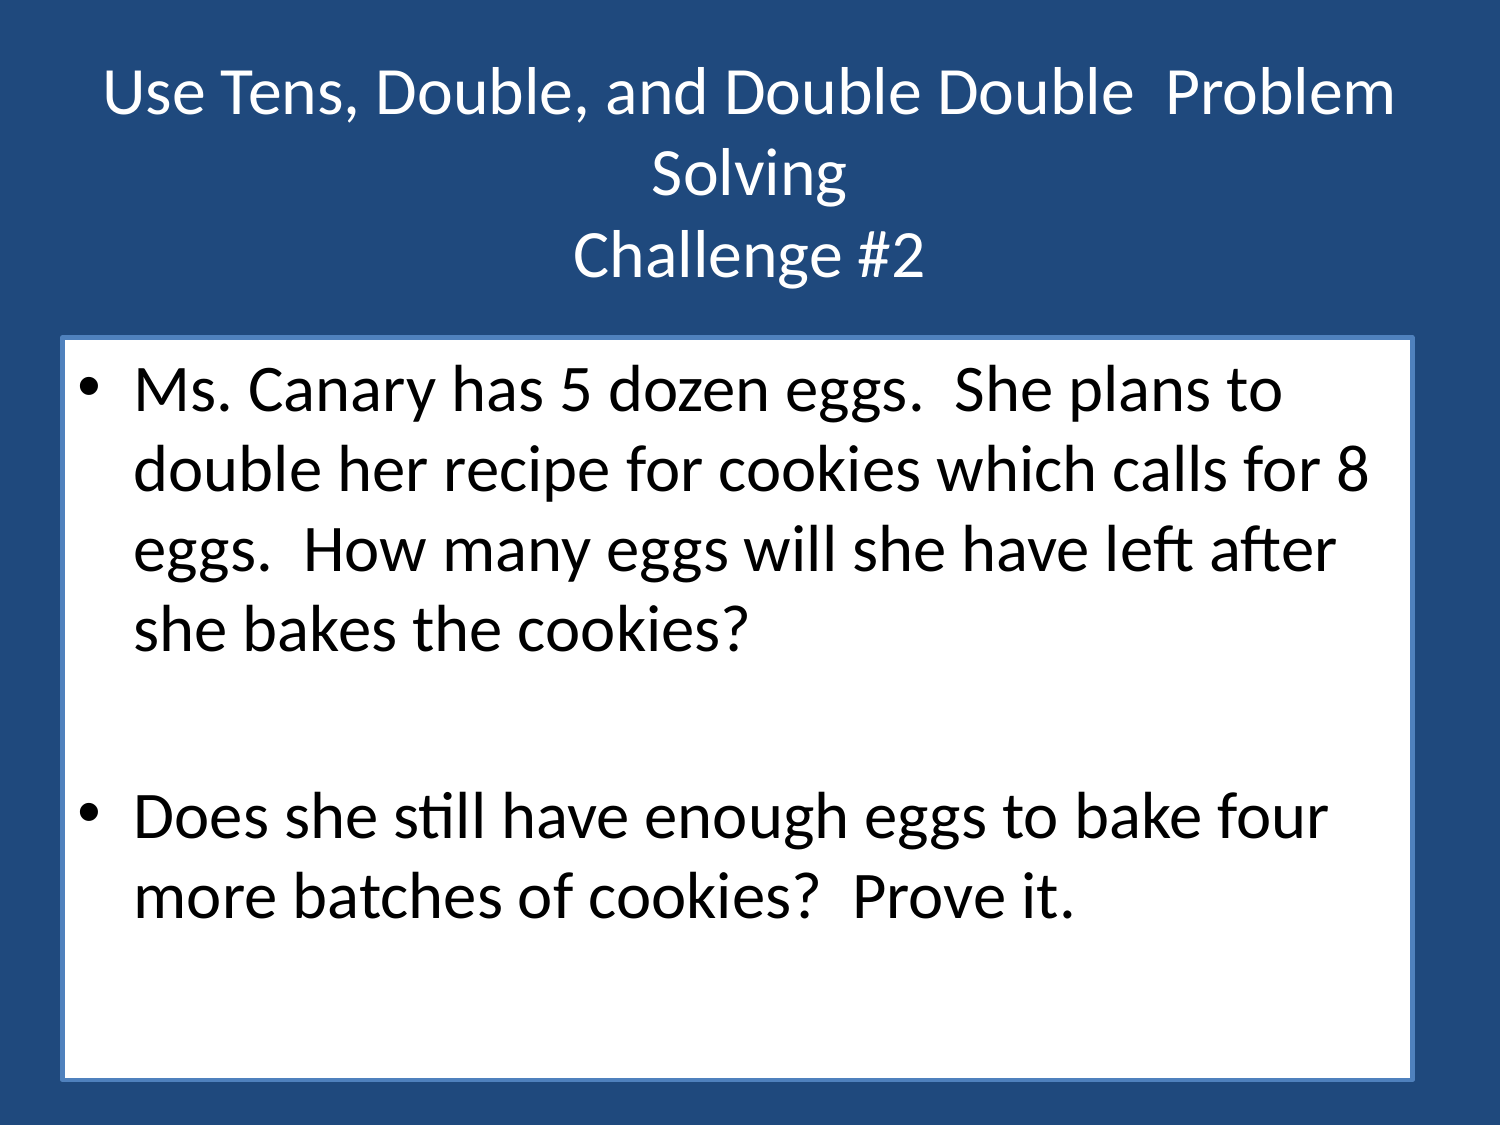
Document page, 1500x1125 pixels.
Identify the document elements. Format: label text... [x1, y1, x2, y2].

list Ms. Canary has 5 dozen eggs. She plans to double her recipe for cookies which calls for 8 eggs. How many eggs will she have left after she bakes the cookies? Does she still have enough eggs to bake four more batches of cookies? Prove it. [60, 335, 1415, 1082]
title Use Tens, Double, and Double Double Problem Solving Challenge #2 [75, 37, 1425, 300]
